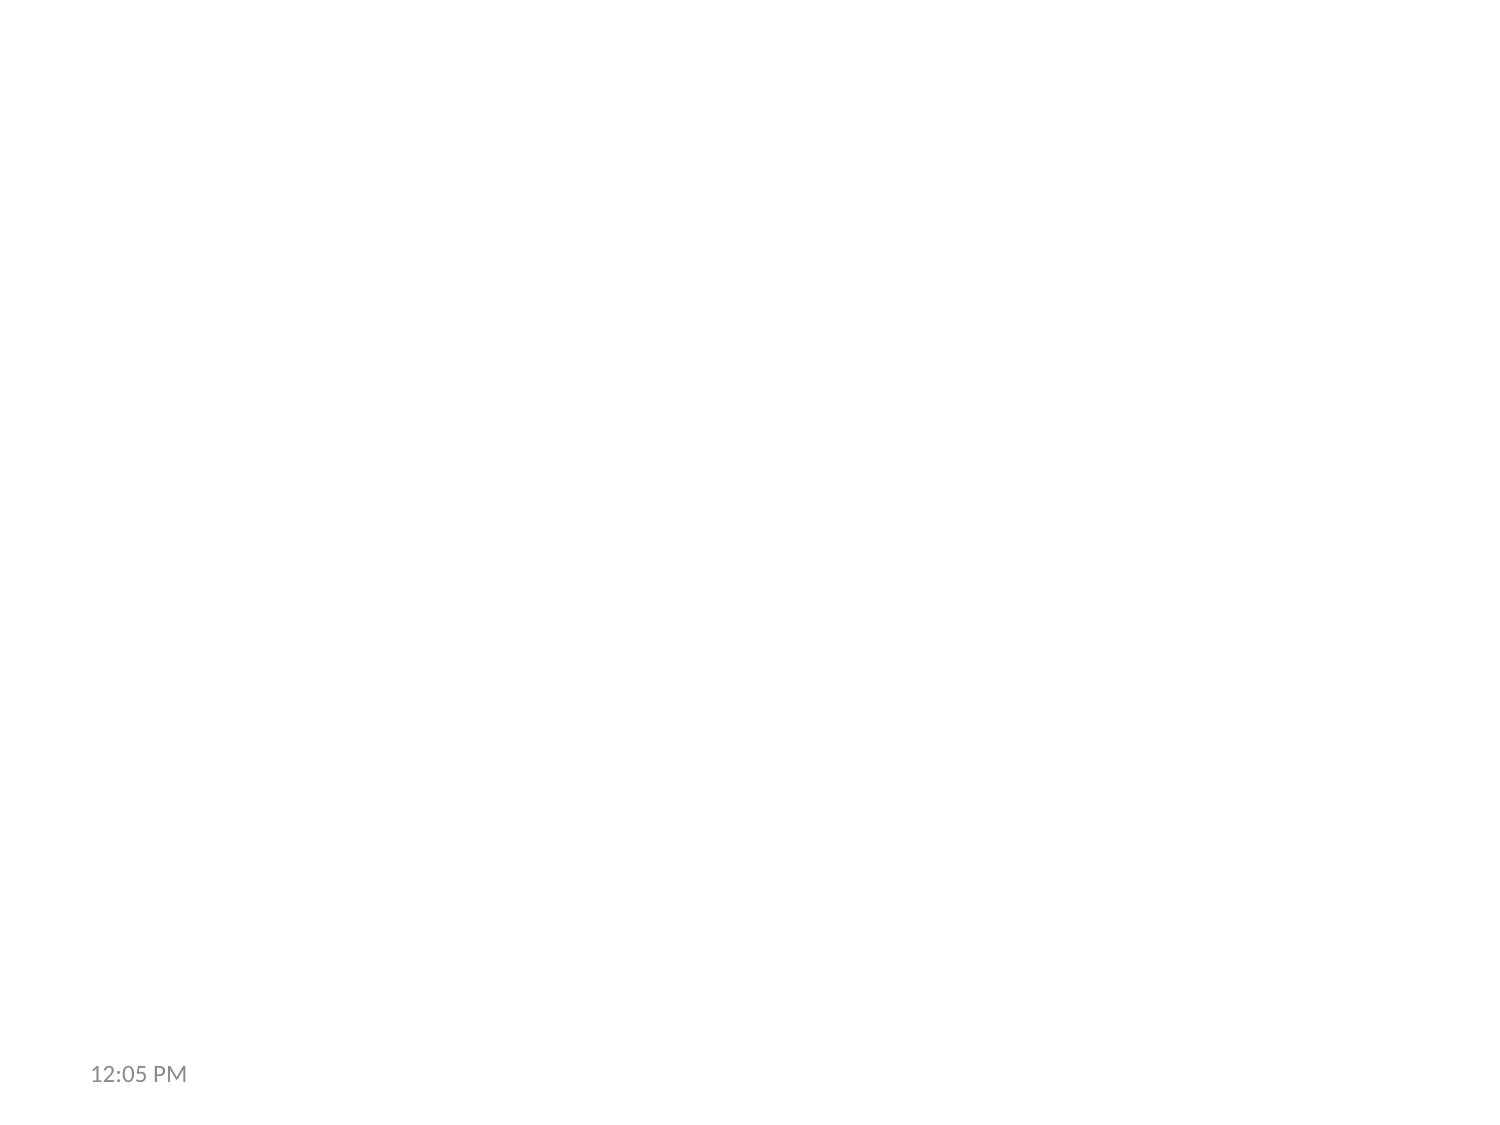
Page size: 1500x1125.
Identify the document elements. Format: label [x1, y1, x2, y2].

slide_number [75, 1042, 425, 1103]
